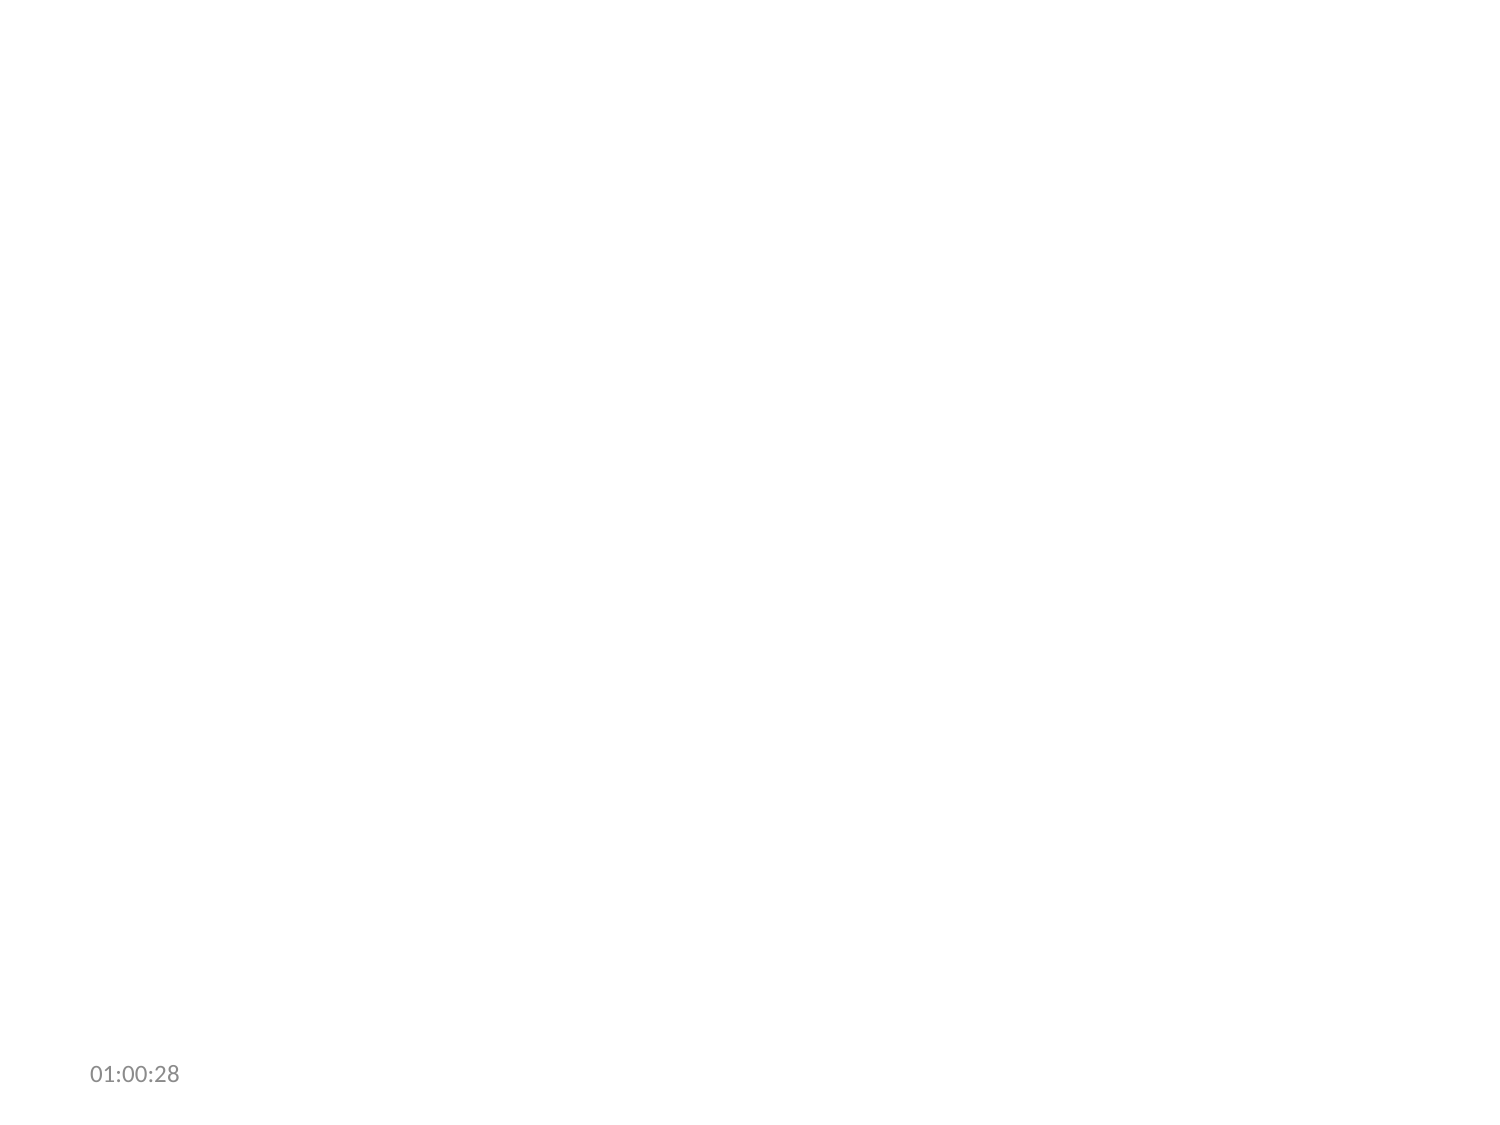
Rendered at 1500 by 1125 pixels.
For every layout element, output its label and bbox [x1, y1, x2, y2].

slide_number [75, 1042, 425, 1103]
